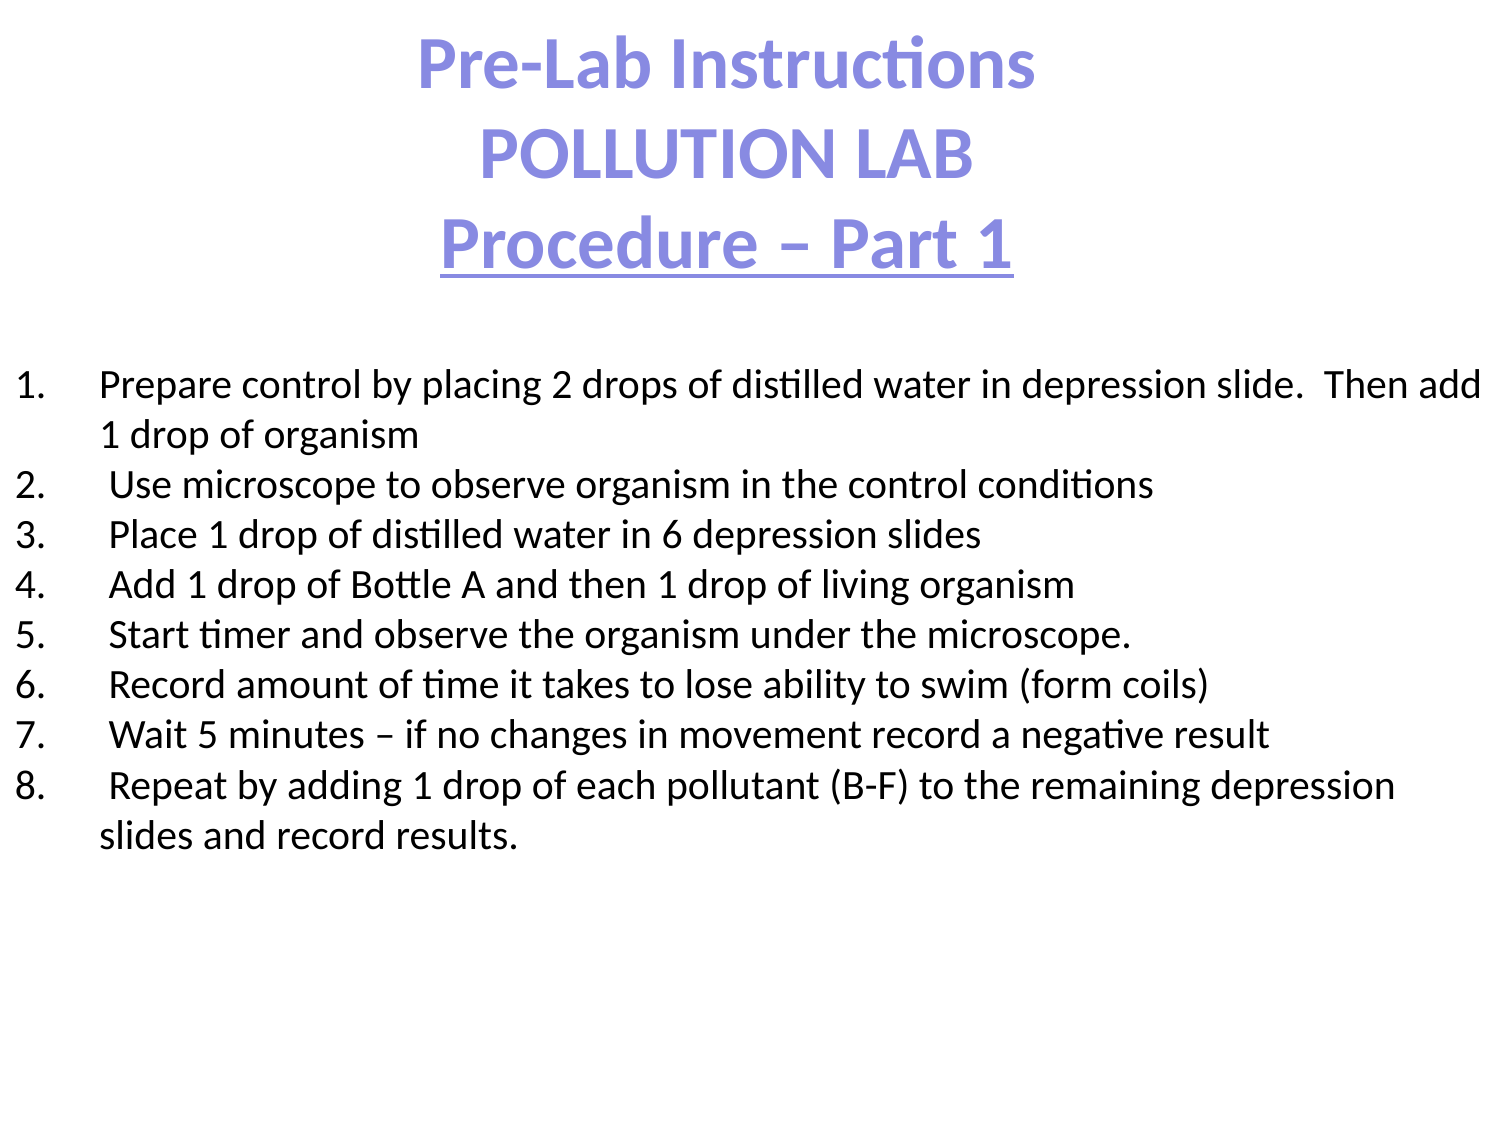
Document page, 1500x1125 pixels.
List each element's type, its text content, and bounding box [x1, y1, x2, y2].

text_box Prepare control by placing 2 drops of distilled water in depression slide. Then add 1 drop of organism Use microscope to observe organism in the control conditions Place 1 drop of distilled water in 6 depression slides Add 1 drop of Bottle A and then 1 drop of living organism Start timer and observe the organism under the microscope. Record amount of time it takes to lose ability to swim (form coils) Wait 5 minutes – if no changes in movement record a negative result Repeat by adding 1 drop of each pollutant (B-F) to the remaining depression slides and record results. [0, 349, 1500, 865]
text_box Pre-Lab Instructions POLLUTION LAB Procedure – Part 1 [218, 6, 1237, 292]
